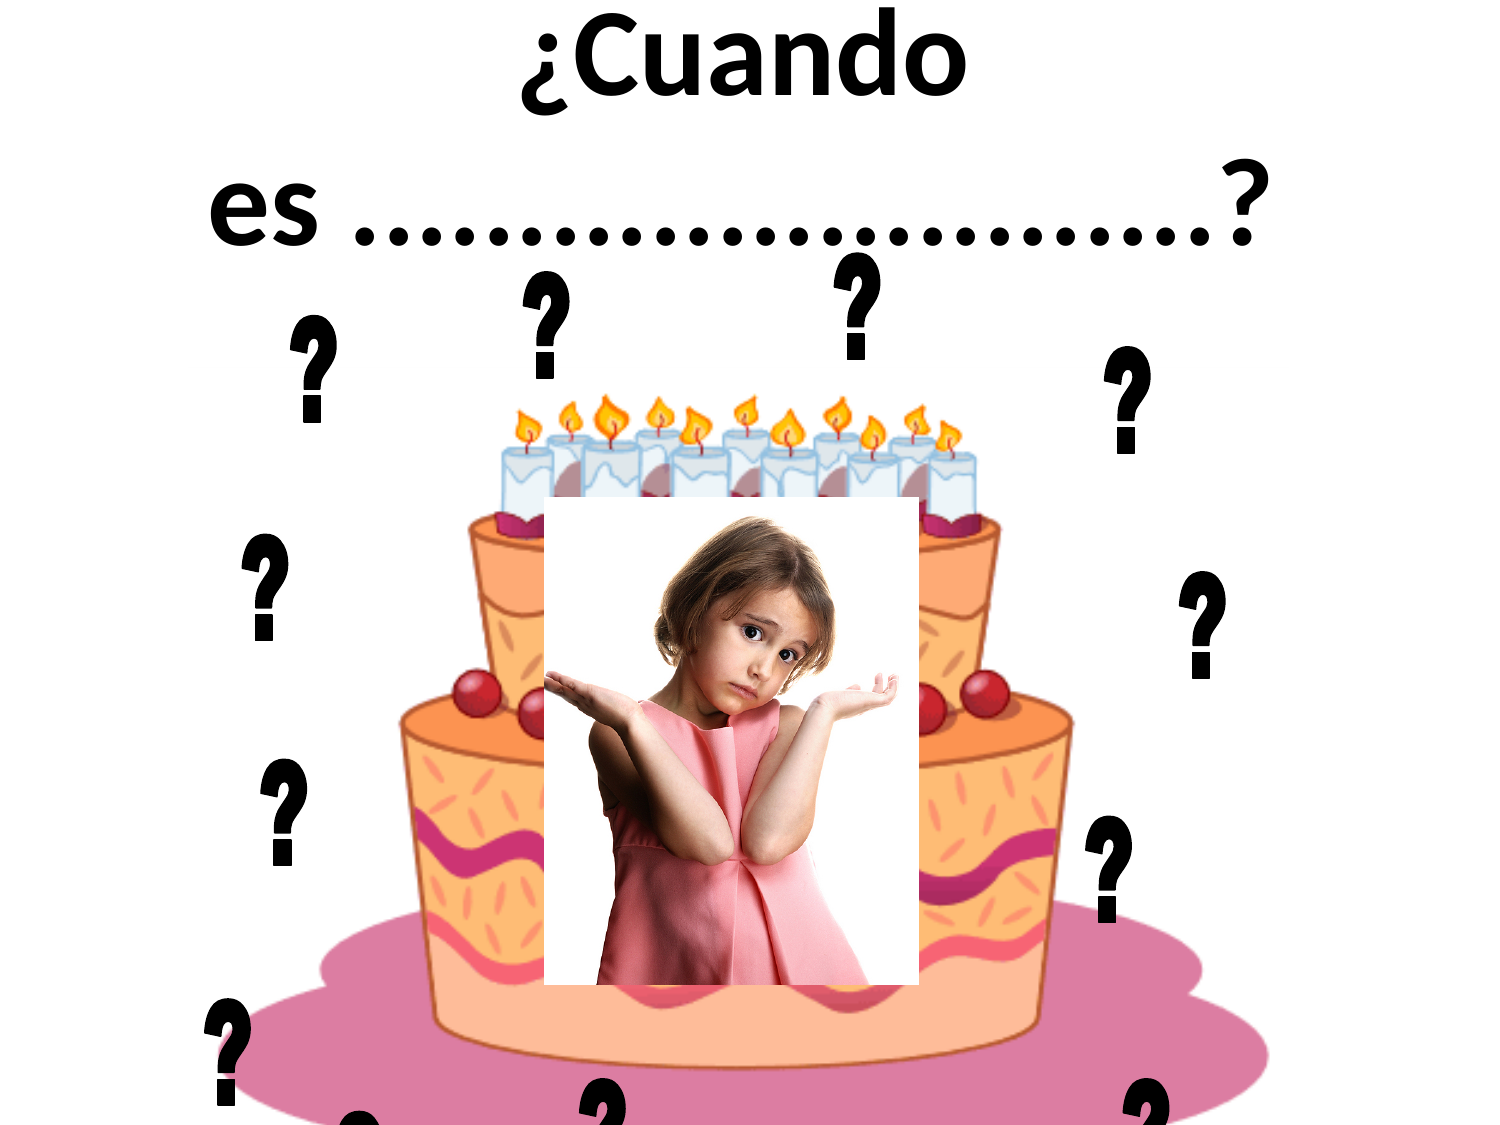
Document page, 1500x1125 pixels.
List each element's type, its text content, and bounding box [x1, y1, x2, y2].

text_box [187, 234, 1290, 1125]
title ¿Cuando es ..........................? [105, 0, 1381, 242]
